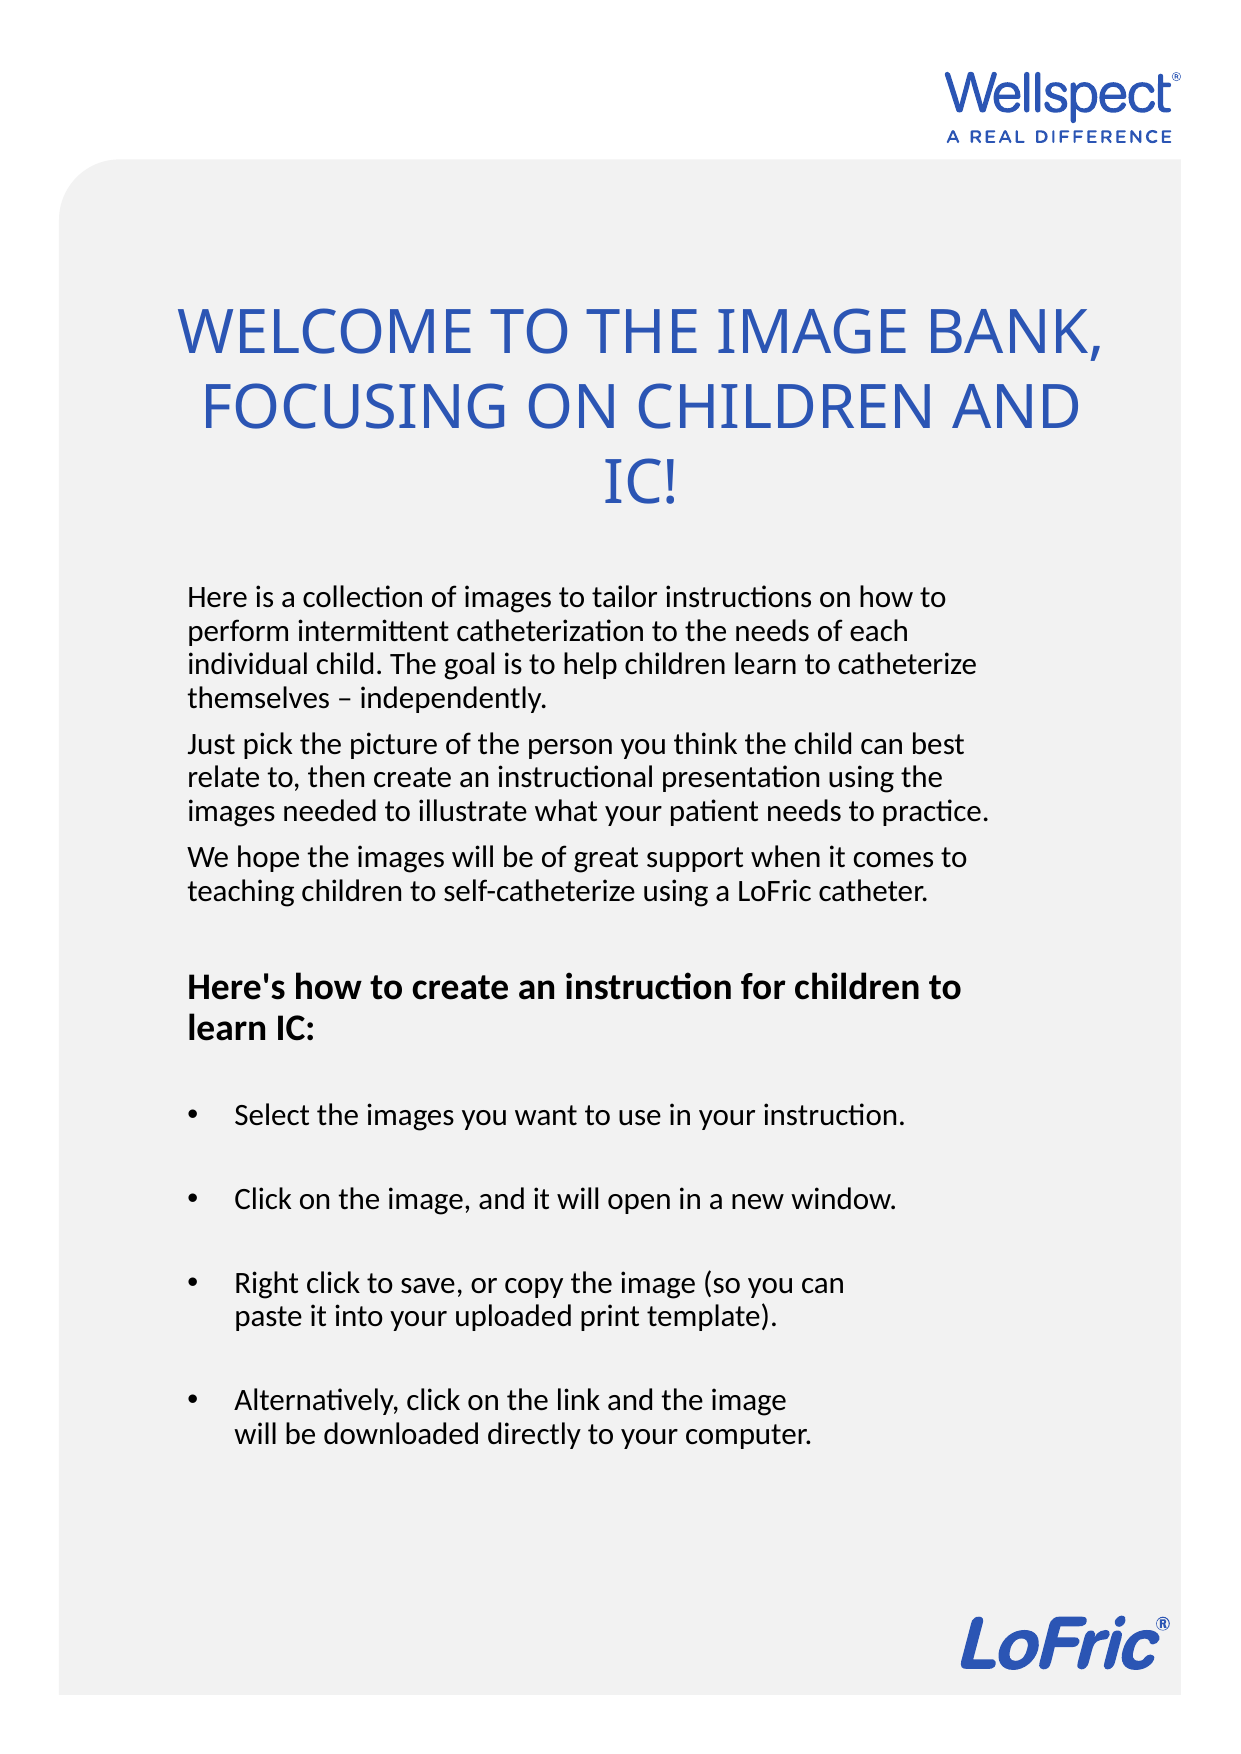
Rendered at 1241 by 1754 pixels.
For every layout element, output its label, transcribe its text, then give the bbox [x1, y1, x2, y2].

title Welcome to the image bank, focusing on children and IC! [150, 284, 1133, 527]
subtitle Here is a collection of images to tailor instructions on how to perform intermittent catheterization to the needs of each individual child. The goal is to help children learn to catheterize themselves – independently. Just pick the picture of the person you think the child can best relate to, then create an instructional presentation using the images needed to illustrate what your patient needs to practice. We hope the images will be of great support when it comes to teaching children to self-catheterize using a LoFric catheter. Here's how to create an instruction for children to learn IC: Select the images you want to use in your instruction. Click on the image, and it will open in a new window. Right click to save, or copy the image (so you can paste it into your uploaded print template). Alternatively, click on the link and the image will be downloaded directly to your computer. [172, 573, 1024, 1572]
